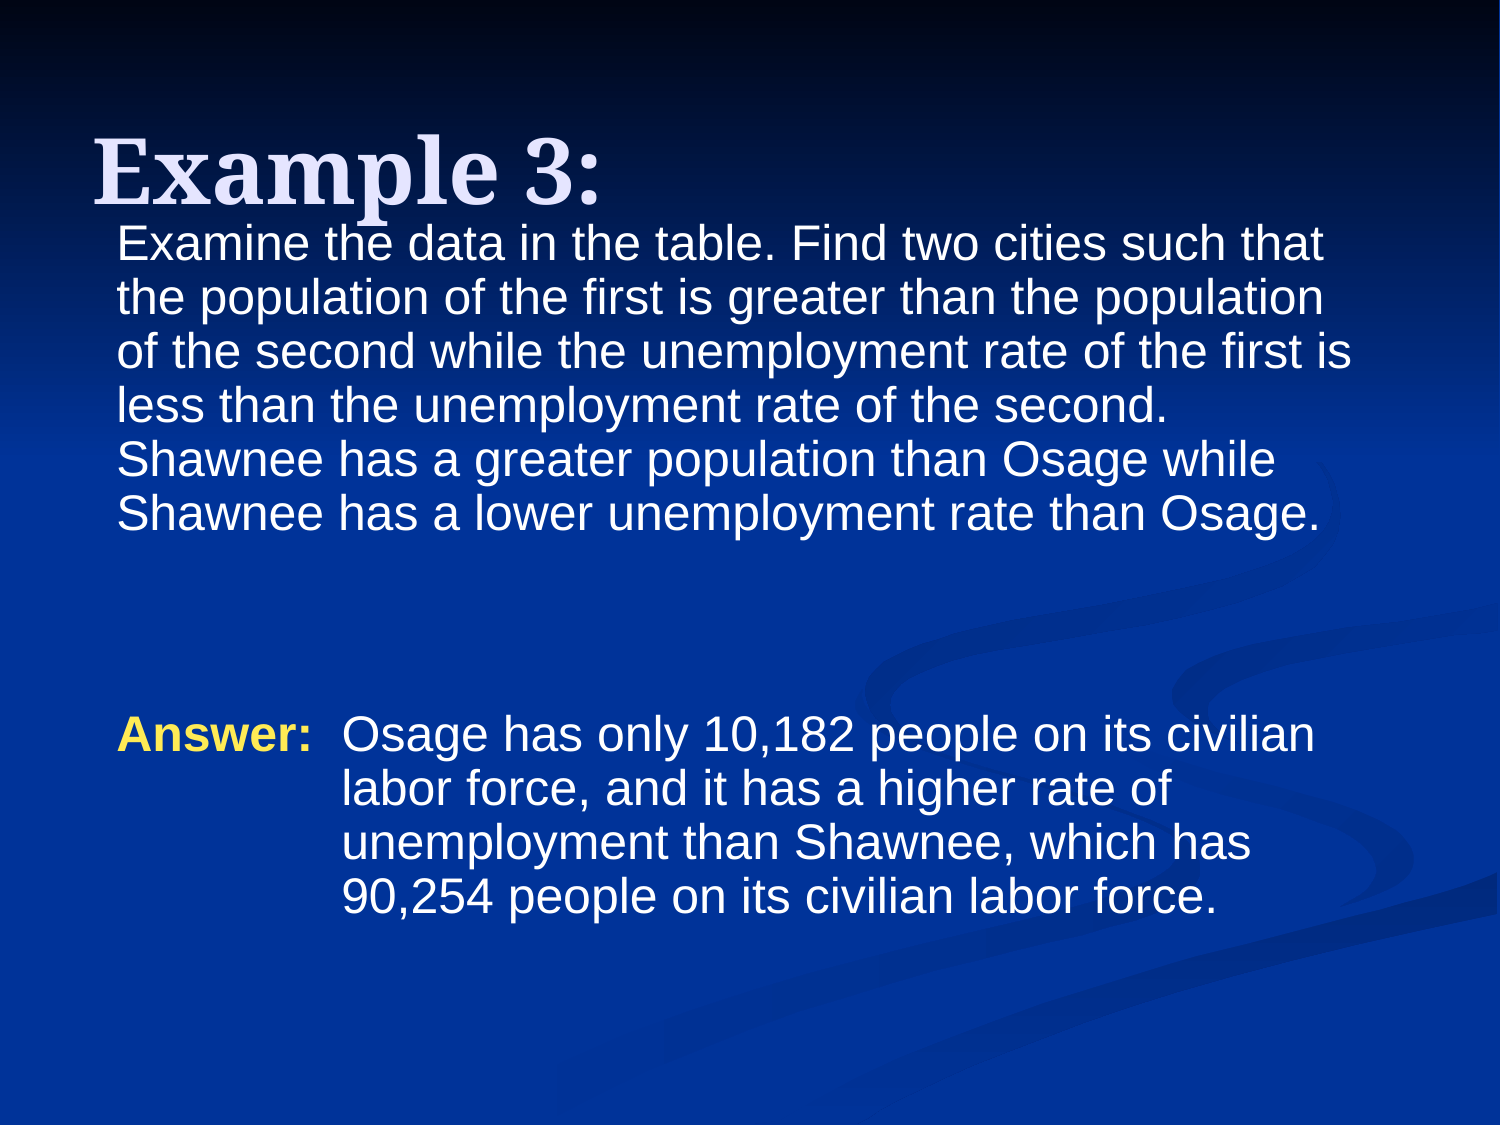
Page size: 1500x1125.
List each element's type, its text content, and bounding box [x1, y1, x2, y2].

text_box Answer: Osage has only 10,182 people on its civilian labor force, and it has a higher rate of unemployment than Shawnee, which has 90,254 people on its civilian labor force. [101, 700, 1393, 932]
title Example 3: [77, 49, 1413, 286]
